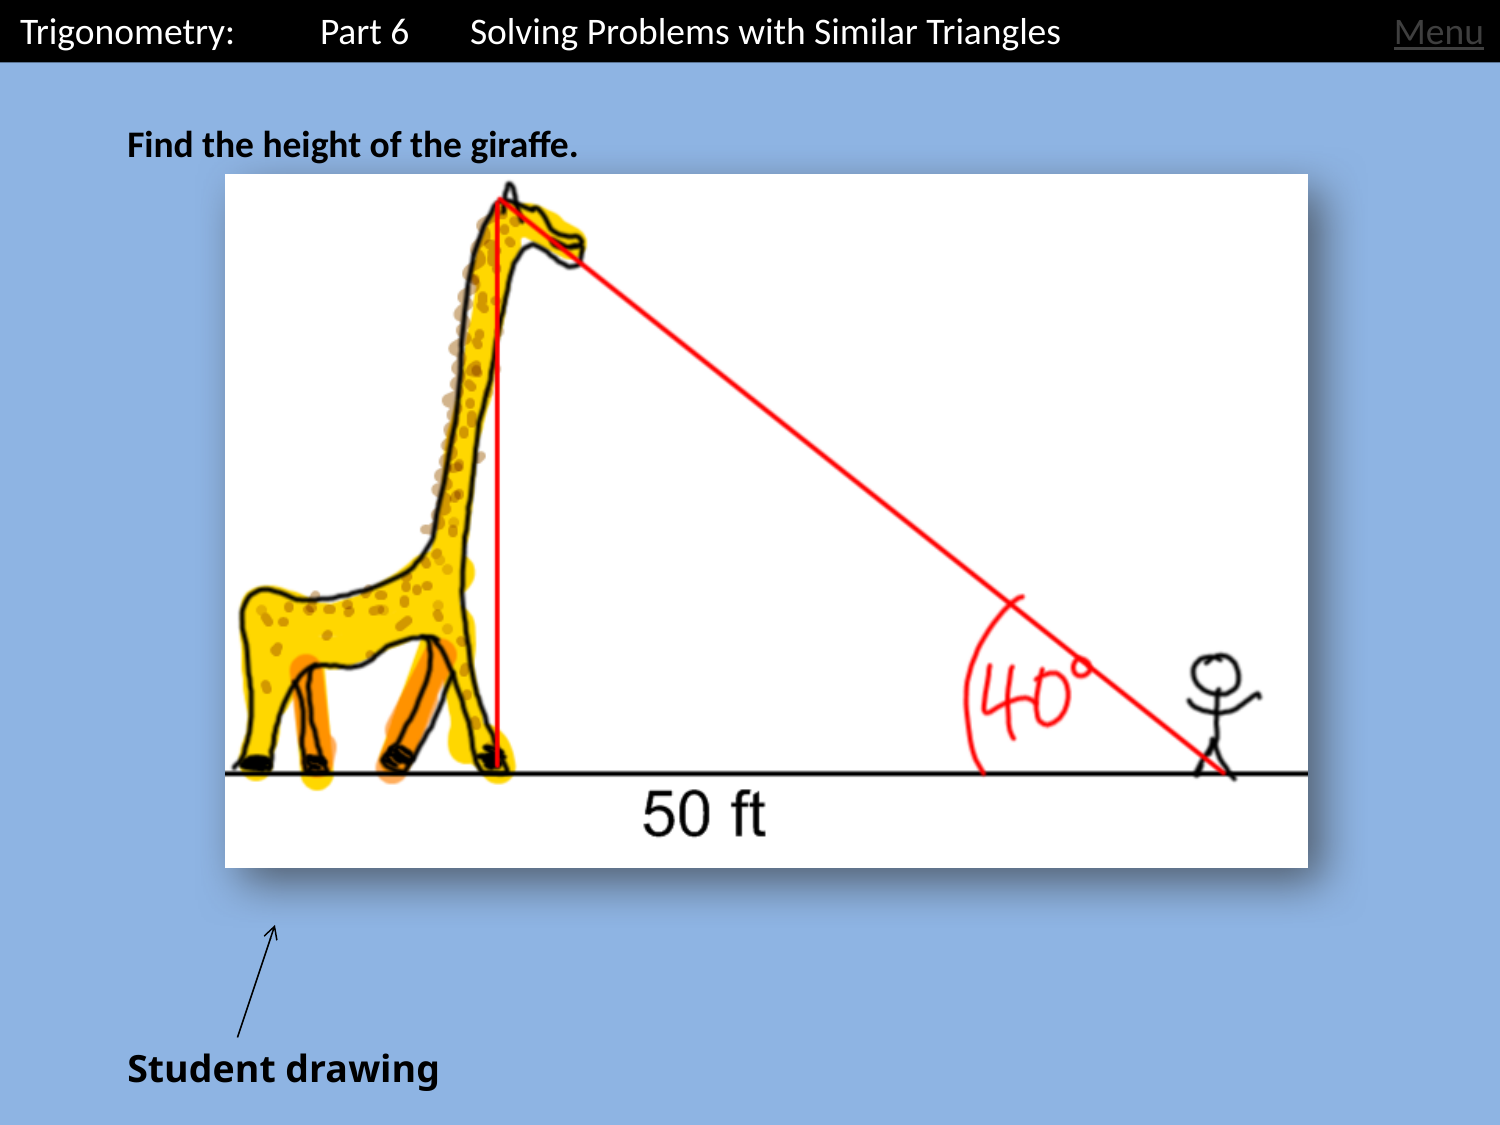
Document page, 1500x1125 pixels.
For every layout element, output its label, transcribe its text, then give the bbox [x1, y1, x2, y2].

text_box [1086, 0, 1500, 64]
text_box Find the height of the giraffe. [112, 112, 1500, 173]
picture [224, 174, 1308, 868]
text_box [237, 924, 276, 1038]
text_box Trigonometry: Part 6 Solving Problems with Similar Triangles [5, 0, 1086, 105]
text_box Student drawing [112, 1037, 1500, 1098]
text_box Menu [1379, 0, 1500, 60]
text_box [0, 0, 5, 64]
